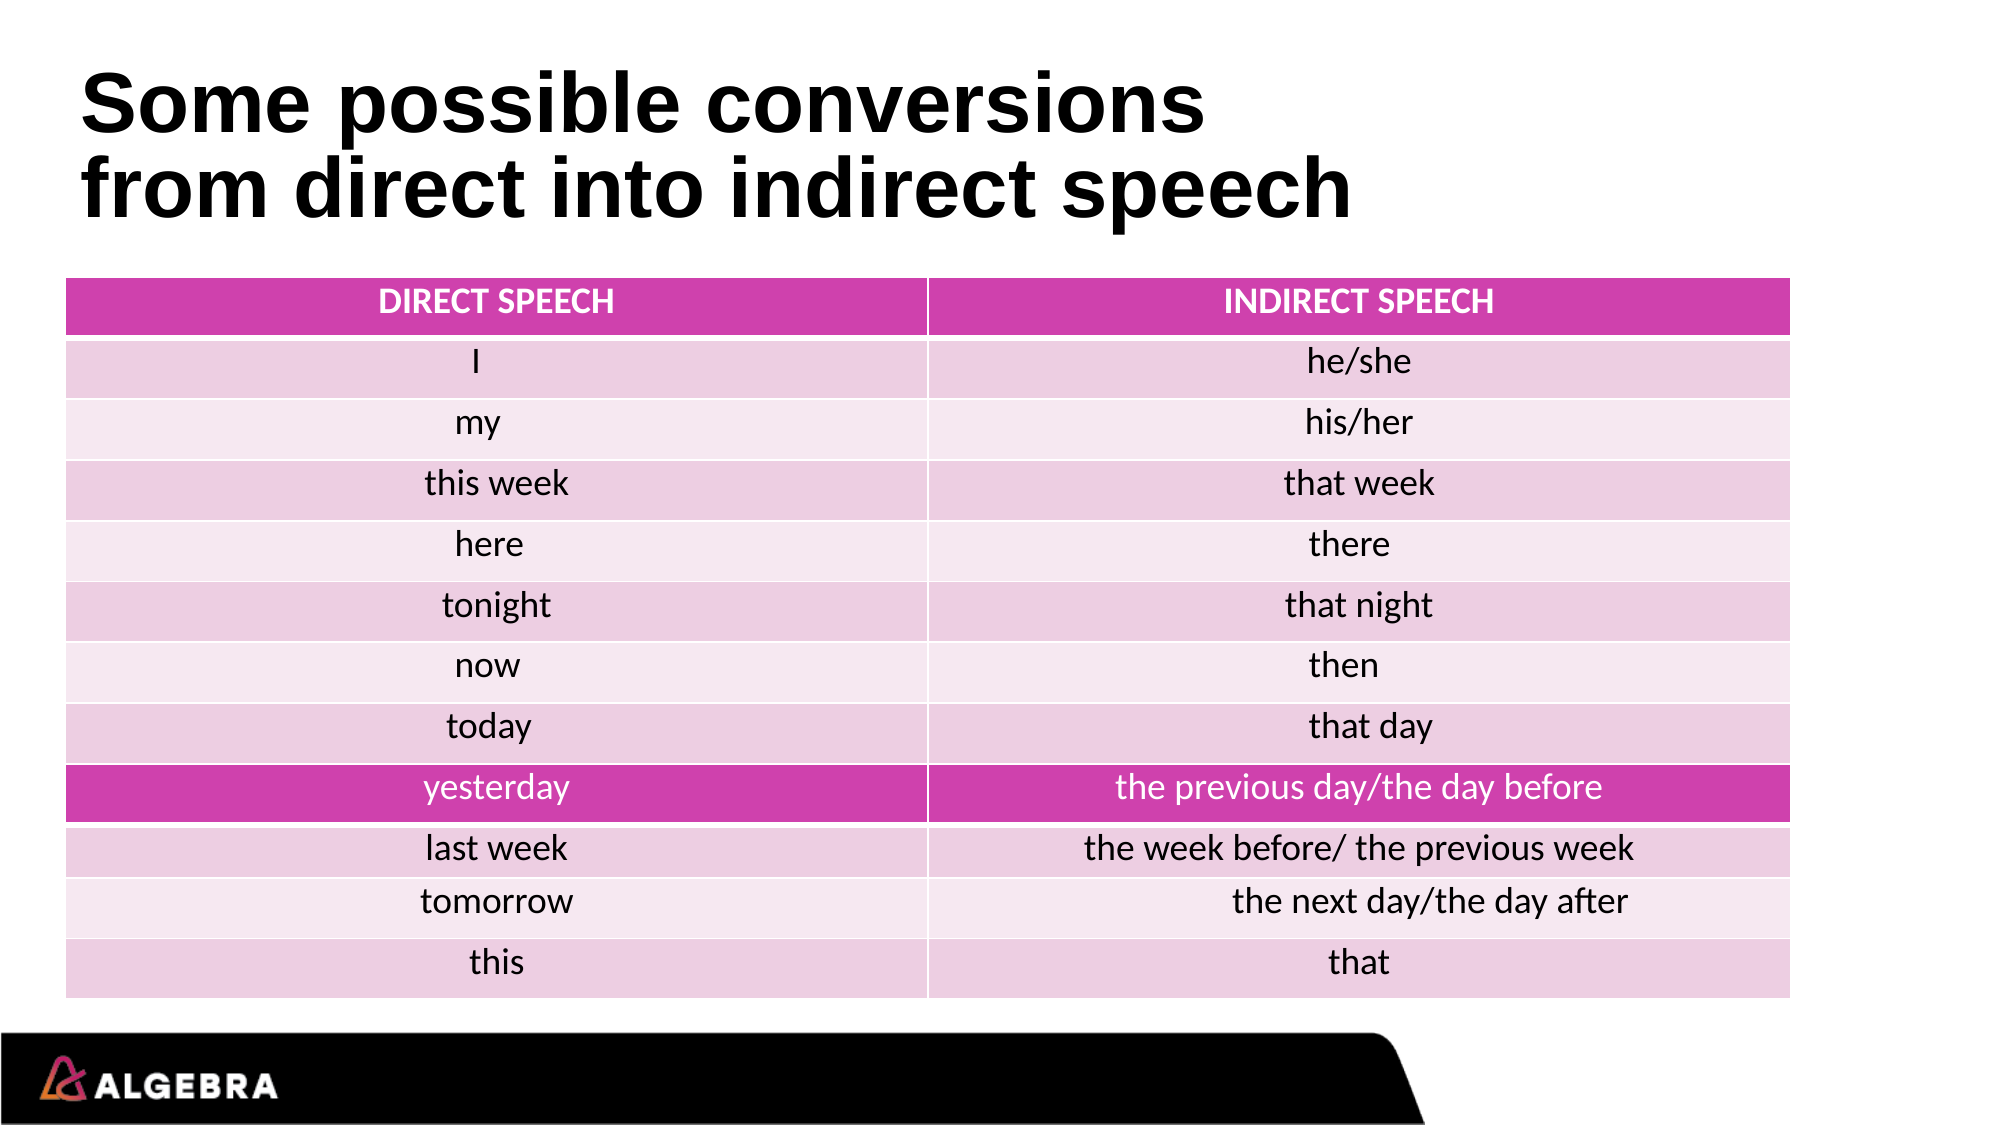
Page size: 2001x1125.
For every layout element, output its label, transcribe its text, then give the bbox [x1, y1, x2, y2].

table_header the previous day/the day before [929, 765, 1790, 822]
table_cell tonight [66, 582, 927, 641]
table_cell he/she [929, 341, 1790, 398]
table_cell this [66, 939, 927, 998]
table_cell the week before/ the previous week [929, 828, 1790, 877]
table_header yesterday [66, 765, 927, 822]
table_cell today [66, 704, 927, 763]
table_header DIRECT SPEECH [66, 278, 927, 335]
table_cell that day [929, 704, 1790, 763]
table_cell this week [66, 461, 927, 520]
table_header INDIRECT SPEECH [929, 278, 1790, 335]
table_cell tomorrow [66, 879, 927, 938]
table_cell that week [929, 461, 1790, 520]
table_cell I [66, 341, 927, 398]
table_cell then [929, 643, 1790, 702]
picture [0, 1032, 1425, 1125]
table_cell there [929, 522, 1790, 581]
title Some possible conversions from direct into indirect speech [65, 21, 1413, 276]
table_cell that night [929, 582, 1790, 641]
table_cell my [66, 400, 927, 459]
table_cell the next day/the day after [929, 879, 1790, 938]
table_cell here [66, 522, 927, 581]
table_cell now [66, 643, 927, 702]
table_cell last week [66, 828, 927, 877]
table_cell his/her [929, 400, 1790, 459]
table_cell that [929, 939, 1790, 998]
